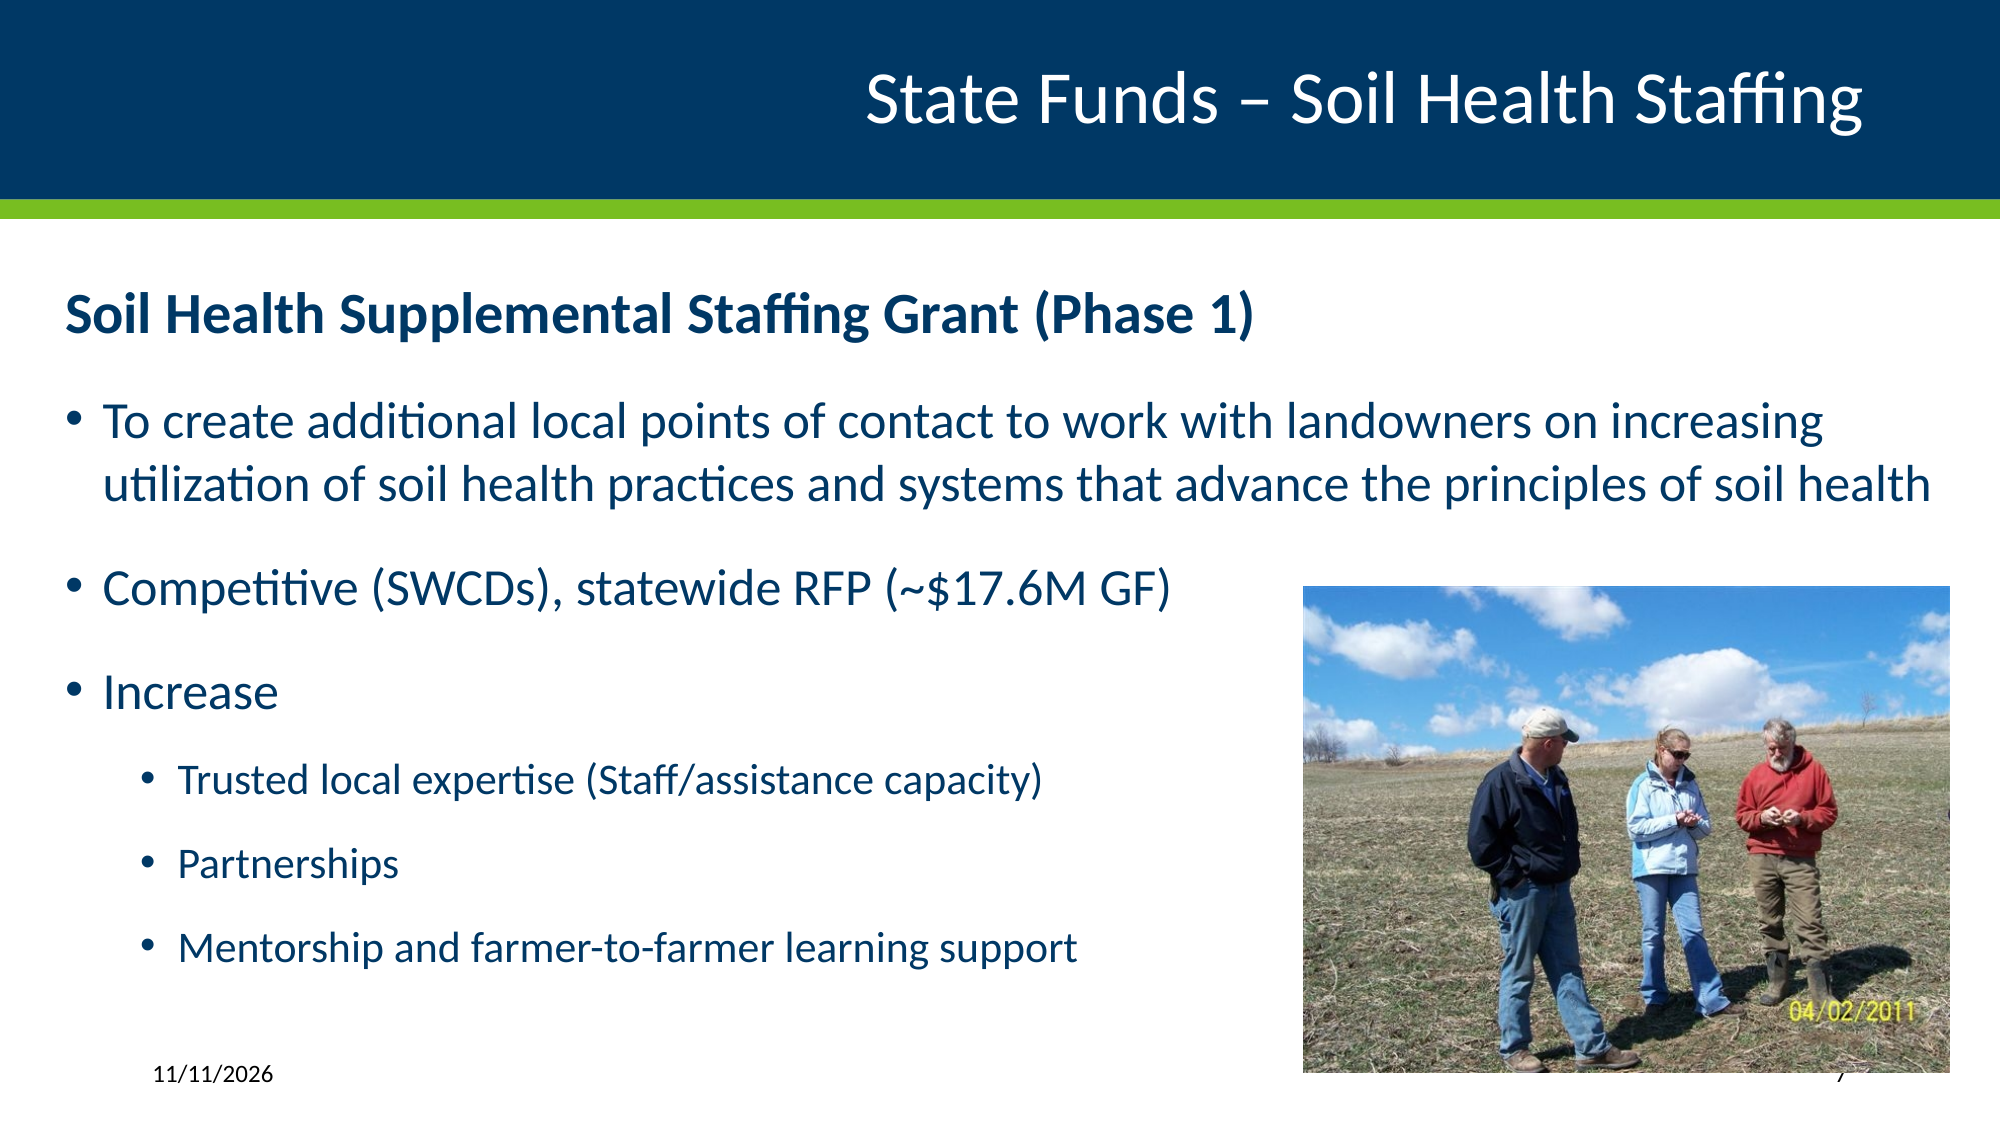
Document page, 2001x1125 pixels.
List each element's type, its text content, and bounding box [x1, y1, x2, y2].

slide_number 7 [1622, 1073, 1863, 1103]
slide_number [137, 1042, 361, 1103]
list Soil Health Supplemental Staffing Grant (Phase 1) To create additional local points of contact to work with landowners on increasing utilization of soil health practices and systems that advance the principles of soil health Competitive (SWCDs), statewide RFP (~$17.6M GF) Increase Trusted local expertise (Staff/assistance capacity) Partnerships Mentorship and farmer-to-farmer learning support [50, 267, 1965, 1043]
picture [1303, 586, 1951, 1073]
title State Funds – Soil Health Staffing [0, 0, 2000, 200]
